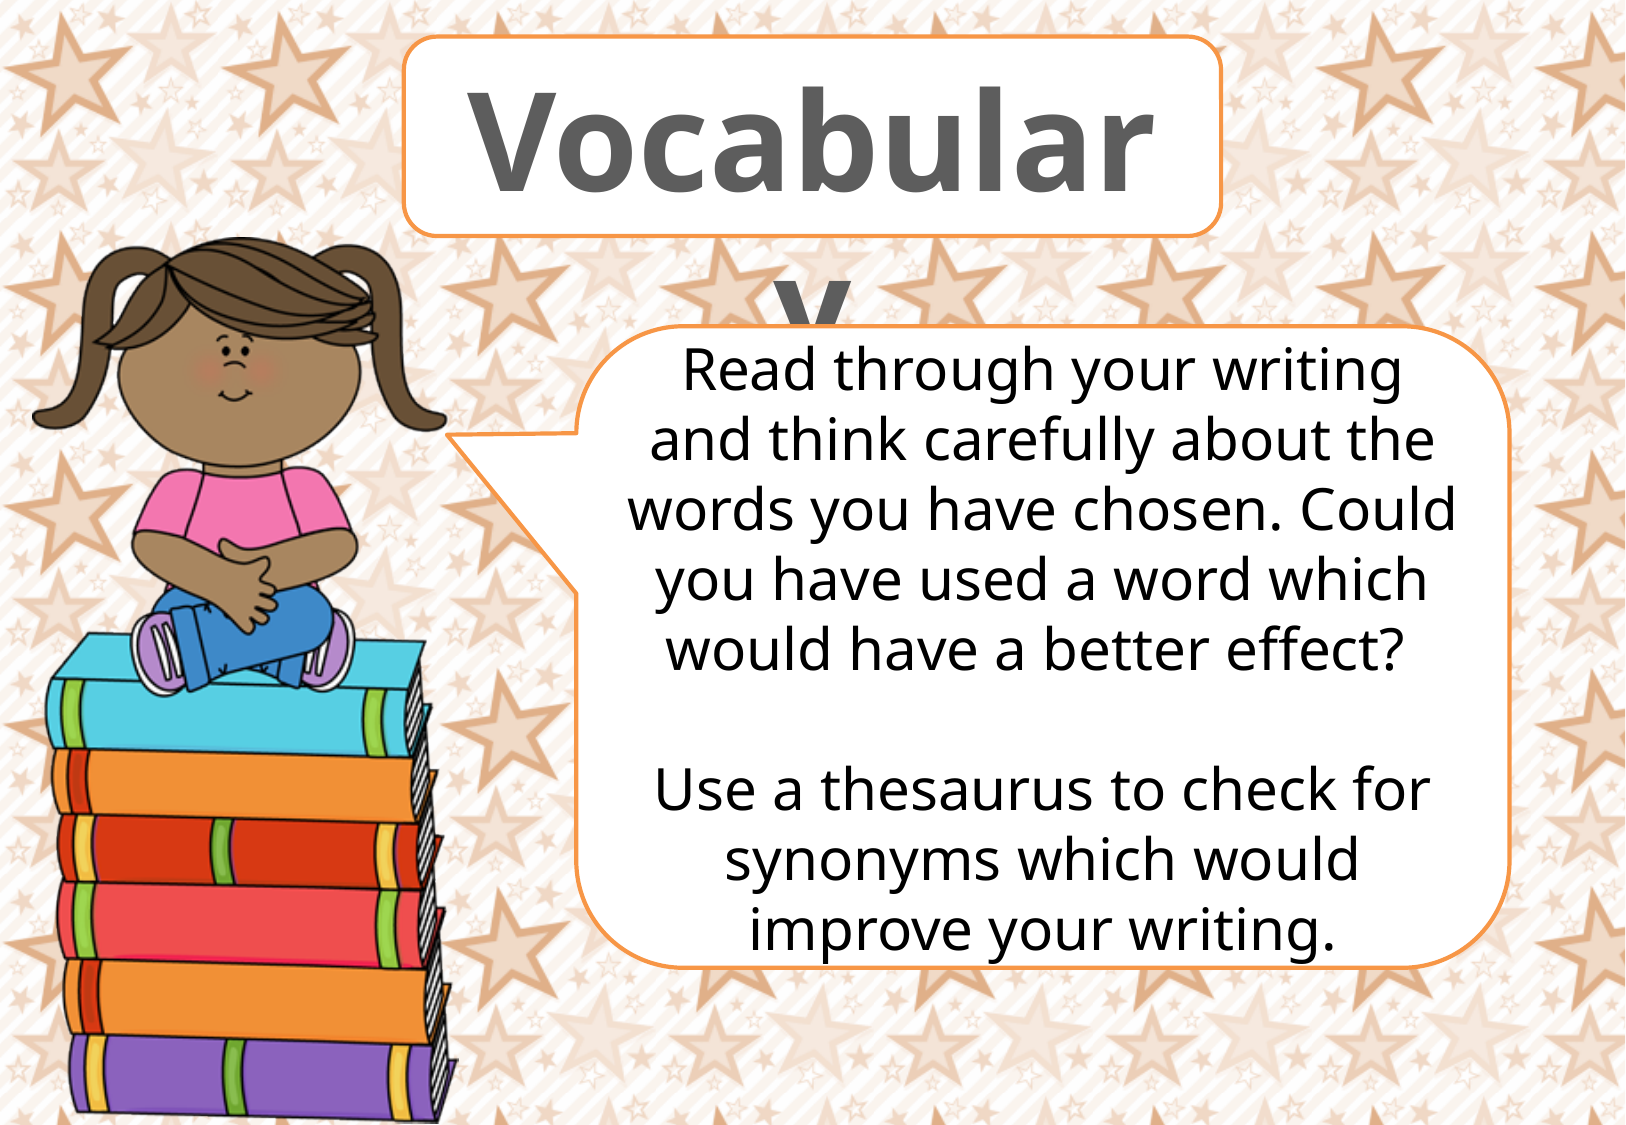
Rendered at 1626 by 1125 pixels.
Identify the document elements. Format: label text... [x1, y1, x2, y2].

text_box Read through your writing and think carefully about the words you have chosen. Could you have used a word which would have a better effect? Use a thesaurus to check for synonyms which would improve your writing. [462, 324, 1512, 970]
text_box Vocabulary [401, 34, 1224, 239]
picture [0, 0, 1626, 1125]
